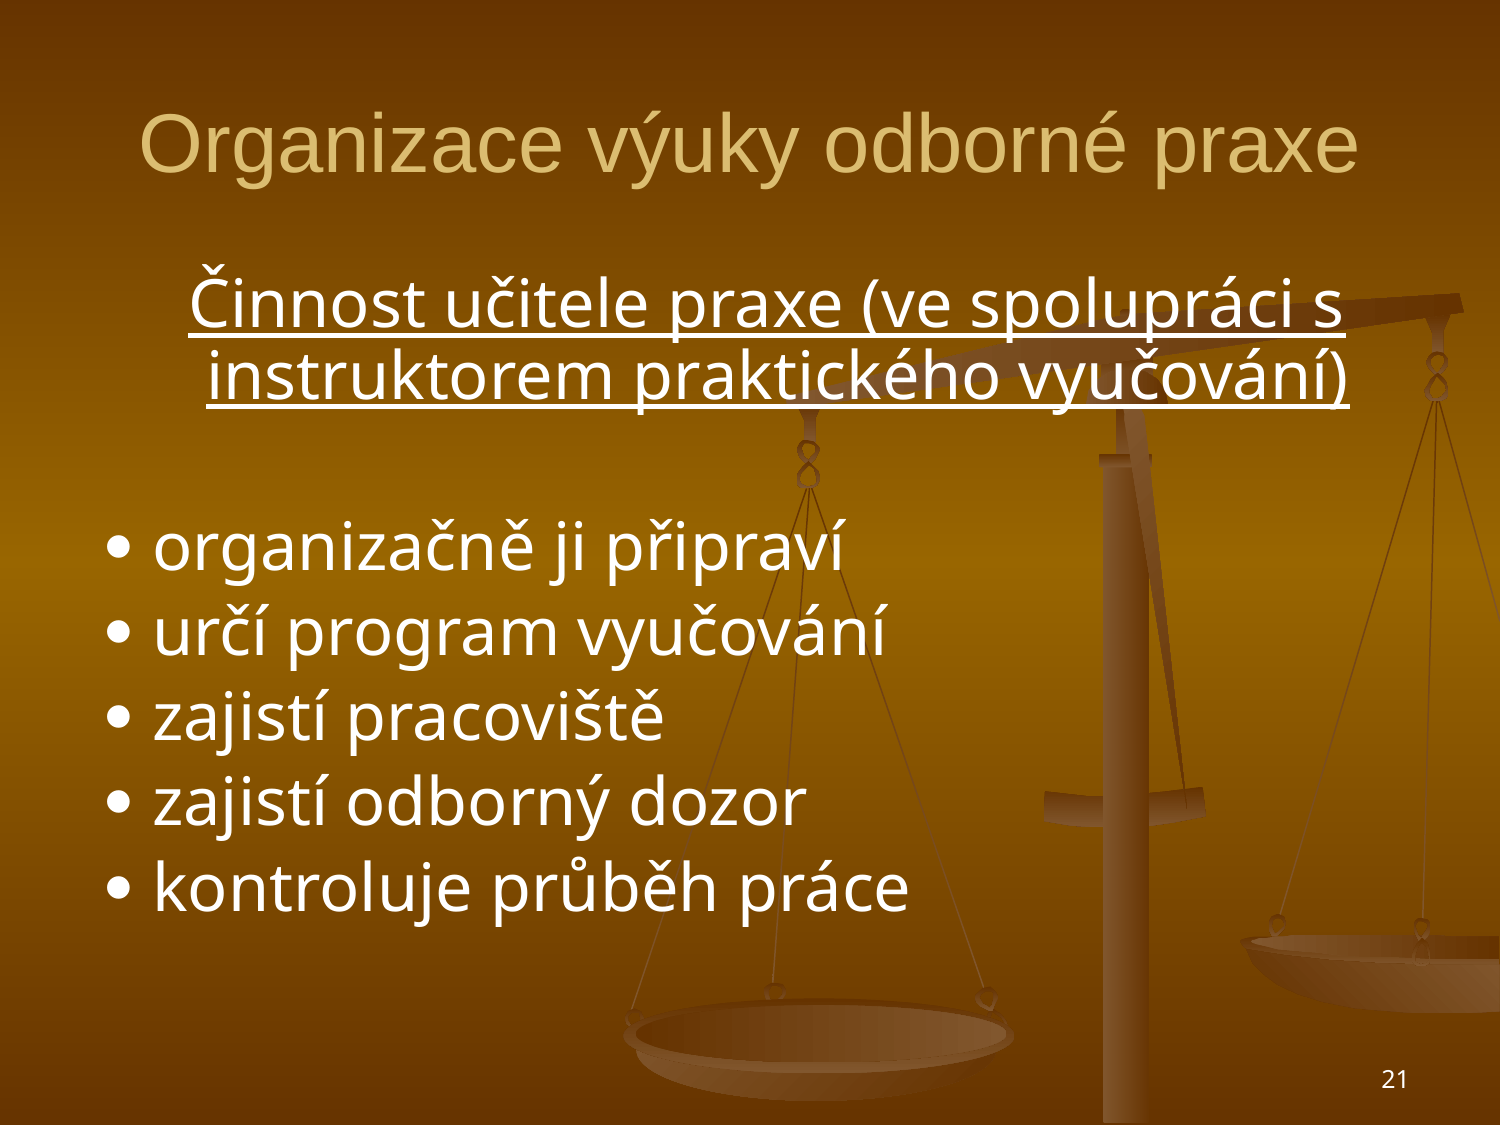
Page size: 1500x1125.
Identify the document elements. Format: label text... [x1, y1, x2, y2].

title Organizace výuky odborné praxe [74, 45, 1426, 234]
slide_number 21 [1074, 1029, 1426, 1106]
list Činnost učitele praxe (ve spolupráci s instruktorem praktického vyučování)  organizačně ji připraví  určí program vyučování  zajistí pracoviště  zajistí odborný dozor  kontroluje průběh práce [74, 262, 1426, 1006]
